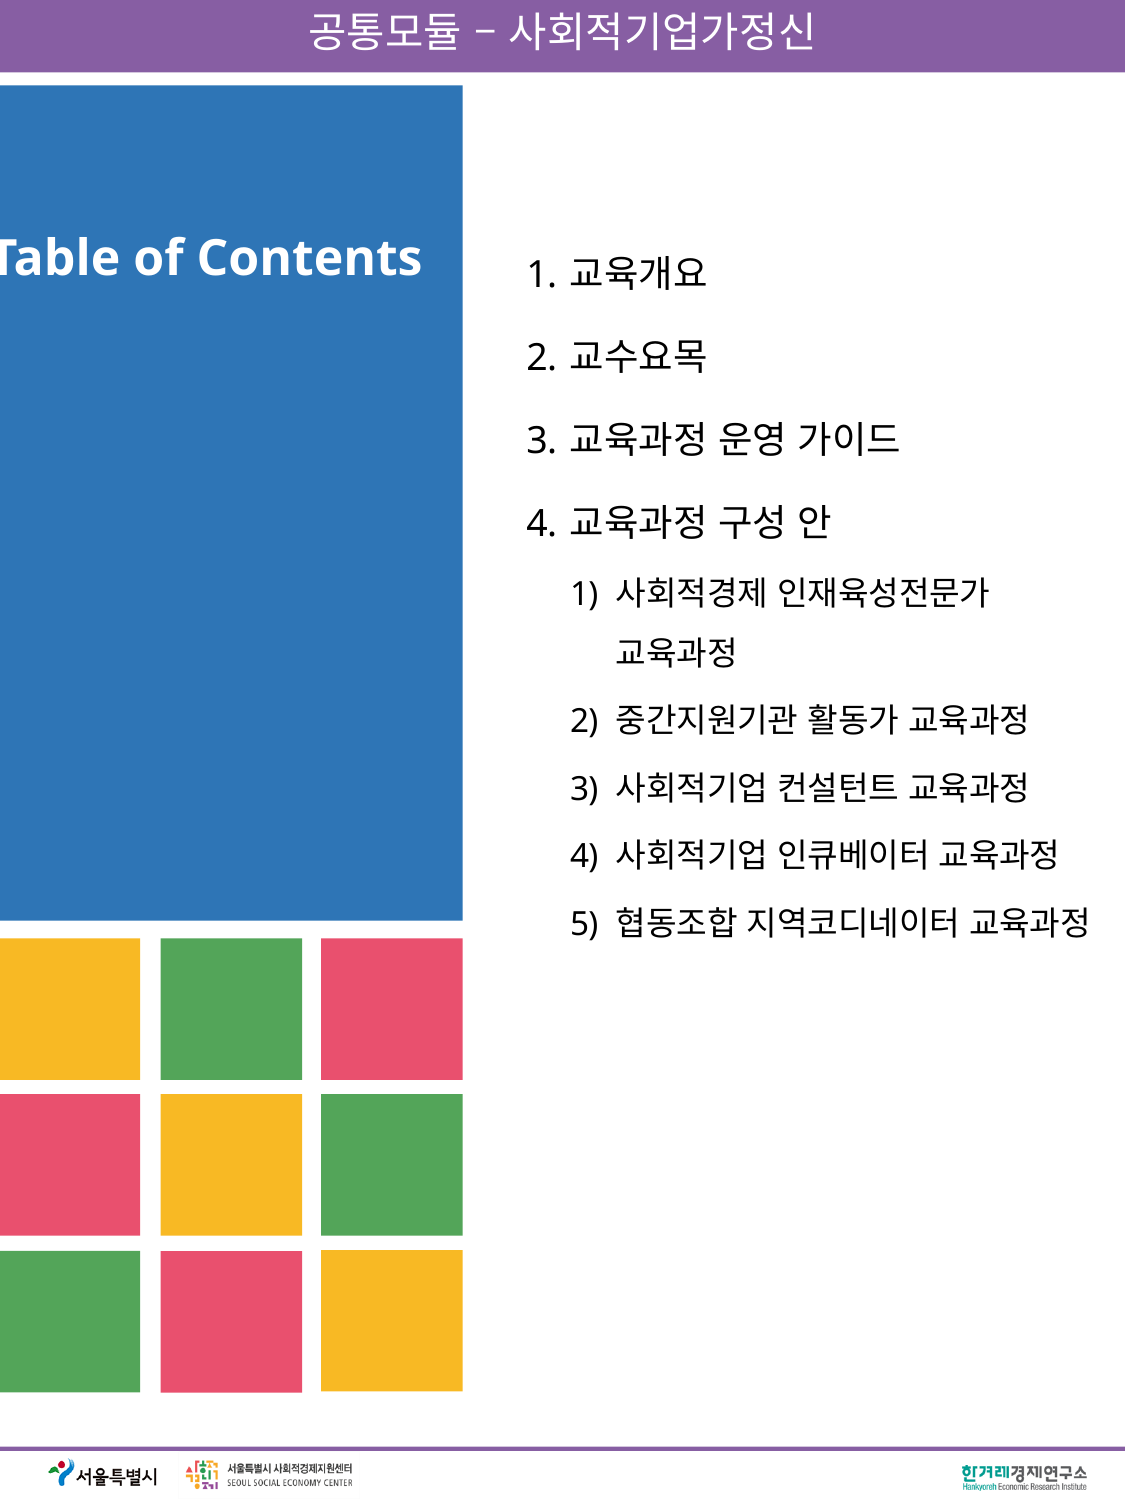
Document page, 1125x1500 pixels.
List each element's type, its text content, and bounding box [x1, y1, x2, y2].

picture [178, 1451, 360, 1499]
picture [962, 1465, 1087, 1491]
list 교육개요 교수요목 교육과정 운영 가이드 교육과정 구성 안 사회적경제 인재육성전문가 교육과정 중간지원기관 활동가 교육과정 사회적기업 컨설턴트 교육과정 사회적기업 인큐베이터 교육과정 협동조합 지역코디네이터 교육과정 [511, 219, 1125, 1353]
picture [48, 1457, 157, 1486]
text_box 공통모듈 – 사회적기업가정신 [106, 0, 1019, 64]
